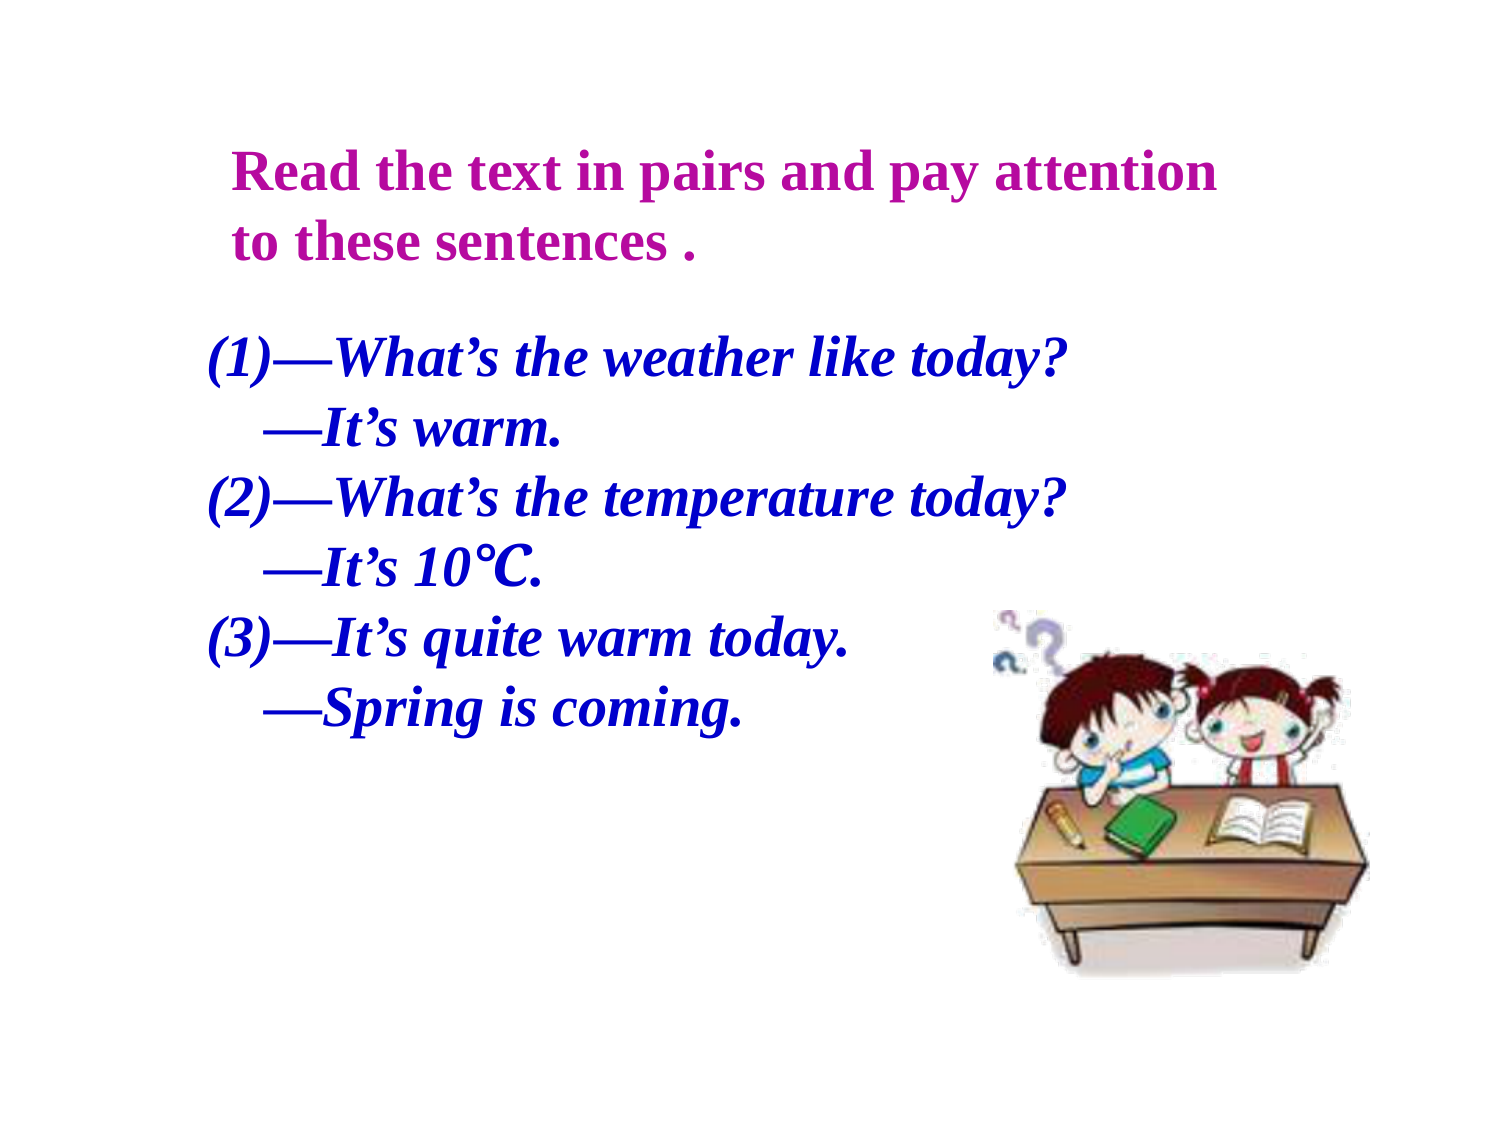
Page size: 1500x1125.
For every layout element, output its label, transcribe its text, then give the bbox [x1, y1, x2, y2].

picture [993, 610, 1371, 1000]
text_box (1)—What’s the weather like today? —It’s warm. (2)—What’s the temperature today? —It’s 10℃. (3)—It’s quite warm today. —Spring is coming. [191, 310, 1336, 746]
text_box Read the text in pairs and pay attention to these sentences . [216, 124, 1249, 280]
